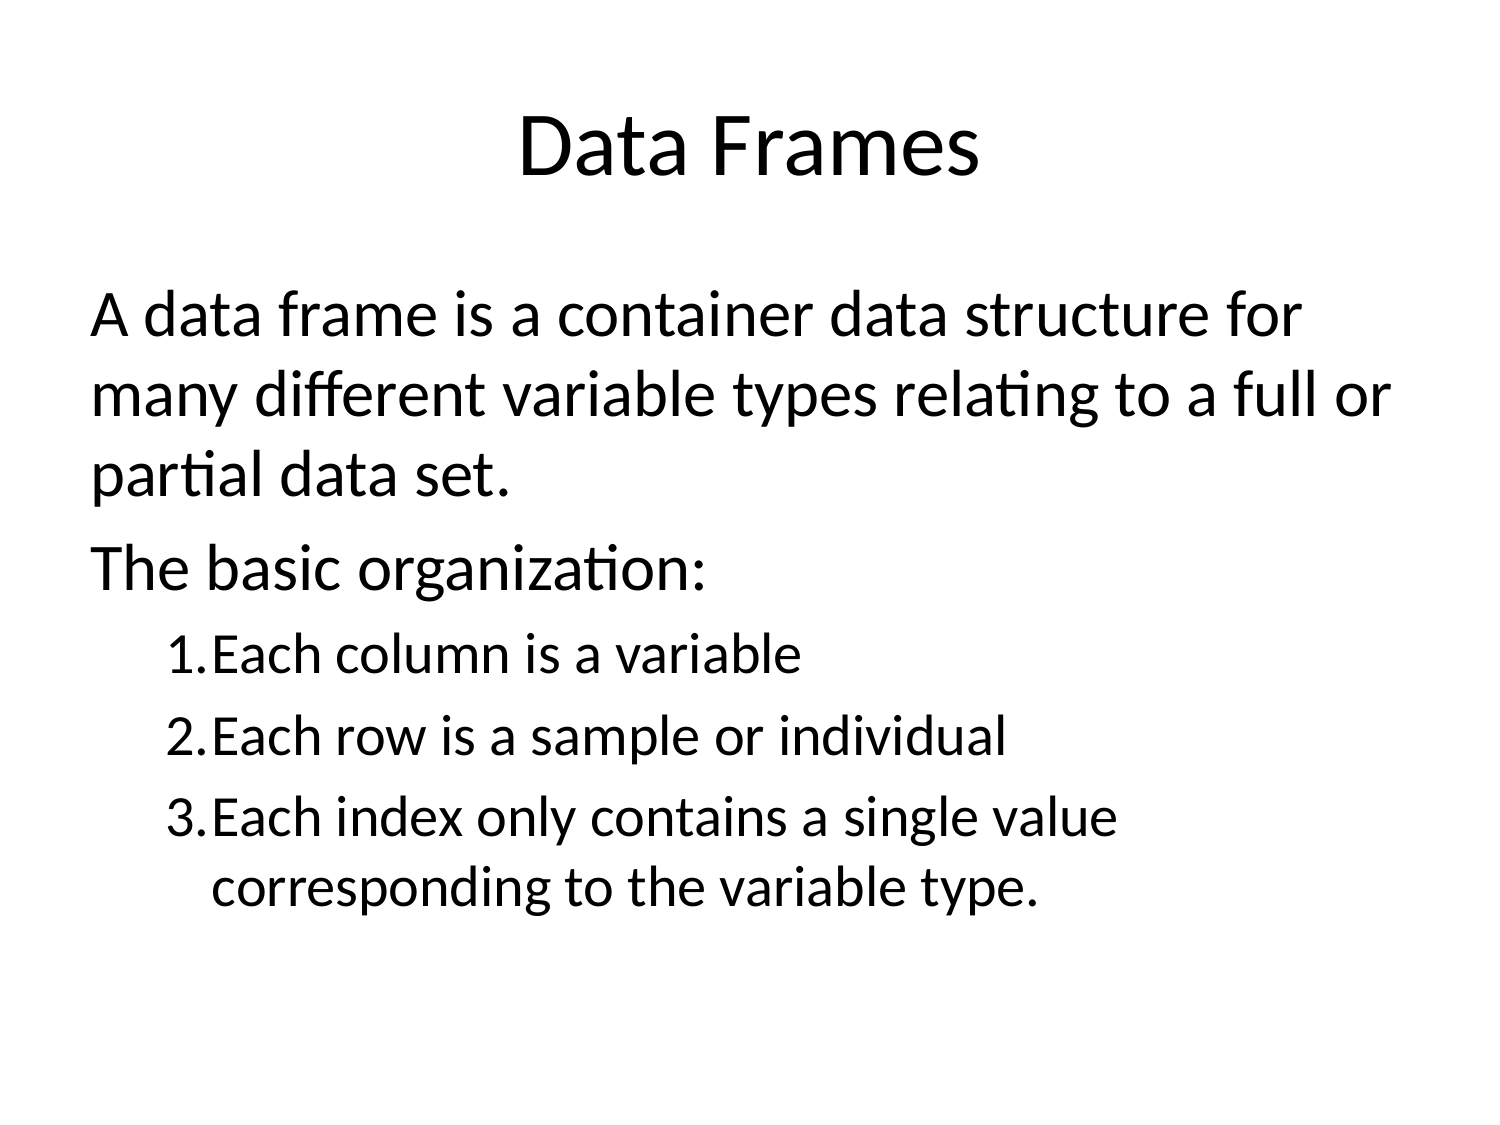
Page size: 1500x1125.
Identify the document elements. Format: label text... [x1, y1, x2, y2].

list A data frame is a container data structure for many different variable types relating to a full or partial data set. The basic organization: Each column is a variable Each row is a sample or individual Each index only contains a single value corresponding to the variable type. [75, 262, 1425, 1005]
title Data Frames [75, 45, 1425, 233]
